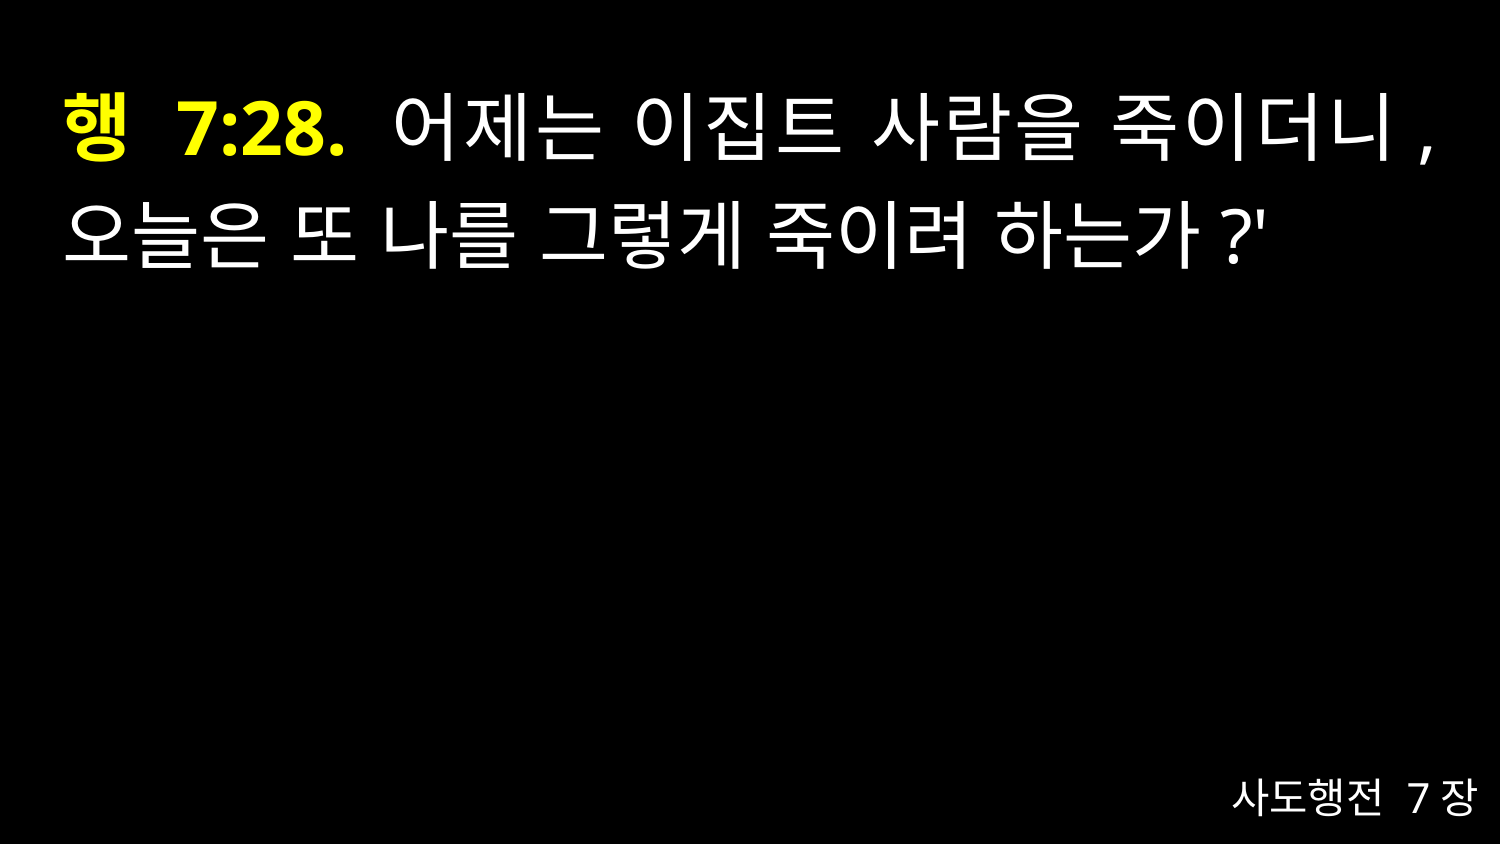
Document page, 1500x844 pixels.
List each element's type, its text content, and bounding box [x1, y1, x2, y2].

title 행 7:28. 어제는 이집트 사람을 죽이더니, 오늘은 또 나를 그렇게 죽이려 하는가?' [0, 0, 1500, 844]
subtitle 사도행전 7장 [916, 770, 1500, 844]
